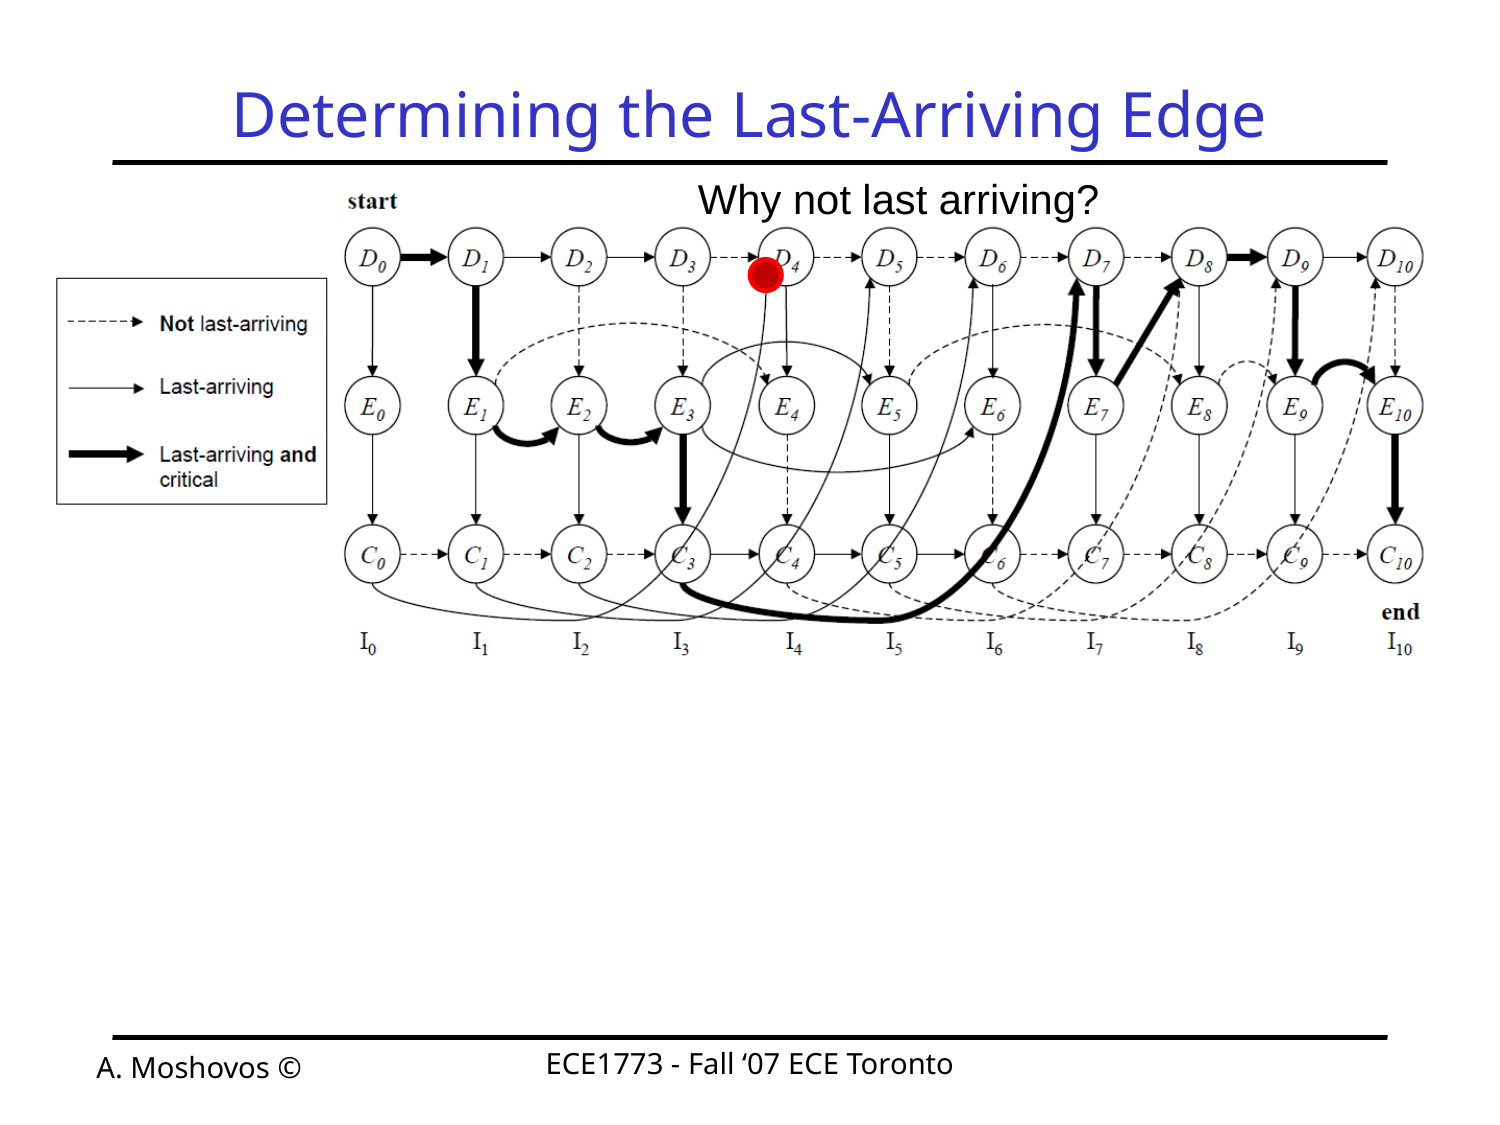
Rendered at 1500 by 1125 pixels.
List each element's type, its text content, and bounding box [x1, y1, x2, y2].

slide_number A. Moshovos © [81, 1041, 395, 1105]
footer ECE1773 - Fall ‘07 ECE Toronto [487, 1037, 1013, 1101]
text_box Why not last arriving? [683, 165, 1115, 189]
picture [23, 190, 1456, 673]
title Determining the Last-Arriving Edge [112, 62, 1388, 163]
